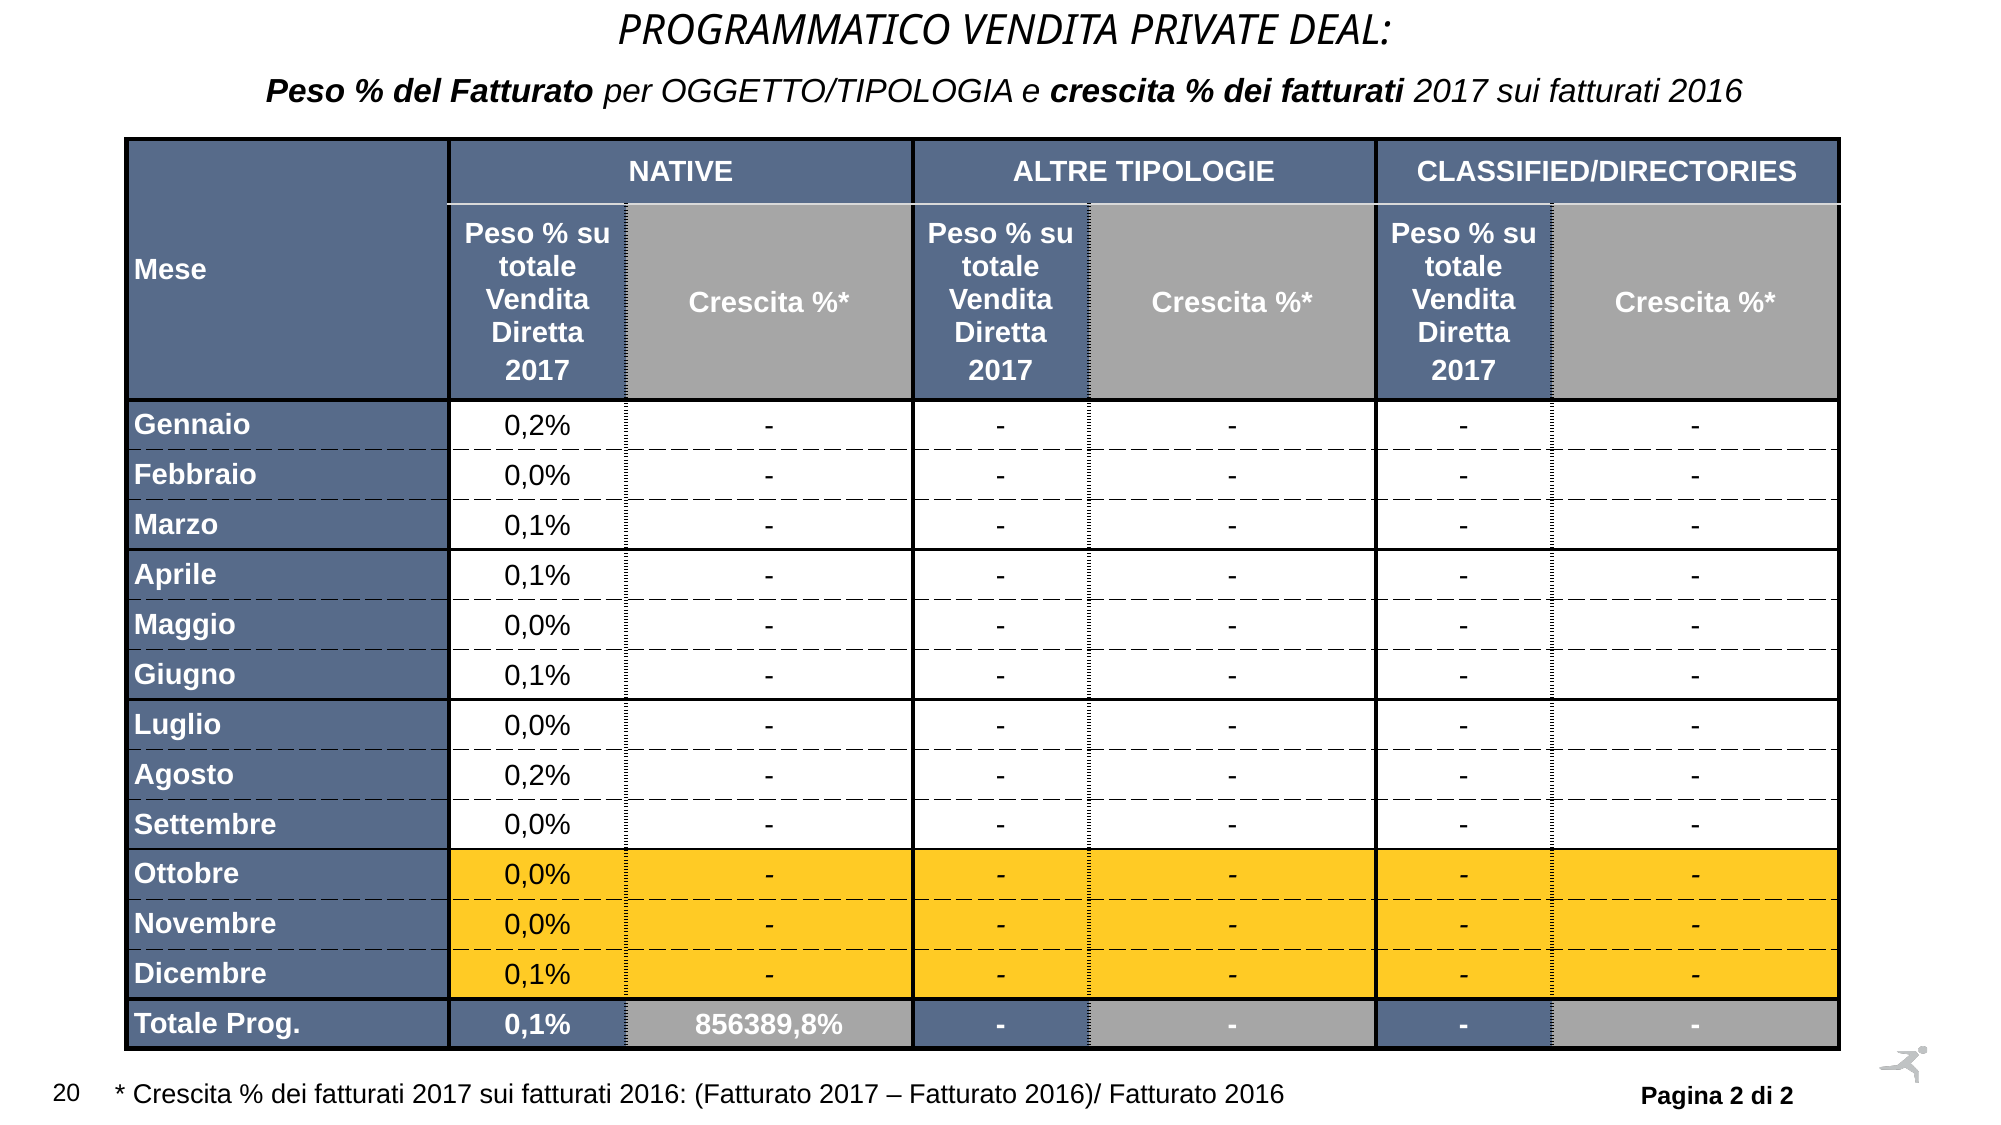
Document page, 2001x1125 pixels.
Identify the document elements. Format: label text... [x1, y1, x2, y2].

table_cell - [915, 899, 1089, 949]
table_cell Peso % su totale Vendita Diretta 2017 [915, 205, 1089, 398]
table_cell Aprile [129, 551, 447, 599]
table_header CLASSIFIED/DIRECTORIES [1378, 141, 1837, 203]
table_cell Crescita %* [1552, 205, 1837, 398]
table_header ALTRE TIPOLOGIE [915, 141, 1374, 203]
table_cell Ottobre [129, 850, 447, 899]
table_cell Peso % su totale Vendita Diretta 2017 [1378, 205, 1552, 398]
table_cell - [1089, 402, 1374, 450]
table_cell 0,0% [451, 899, 626, 949]
table_cell - [1378, 599, 1552, 649]
table_cell - [1552, 799, 1837, 848]
table_cell 0,1% [451, 551, 626, 599]
table_cell - [915, 649, 1089, 698]
table_cell - [1089, 850, 1374, 899]
table_cell - [915, 701, 1089, 749]
table_cell Novembre [129, 899, 447, 949]
table_cell - [1089, 899, 1374, 949]
text_box Pagina 2 di 2 [1626, 1072, 1889, 1117]
table_cell - [1378, 450, 1552, 500]
table_cell - [1552, 649, 1837, 698]
table_cell - [626, 402, 911, 450]
table_cell 0,0% [451, 599, 626, 649]
table_cell - [1378, 850, 1552, 899]
table_cell - [915, 799, 1089, 848]
table_cell 0,0% [451, 701, 626, 749]
table_cell - [1378, 649, 1552, 698]
table_cell - [1378, 551, 1552, 599]
table_cell - [626, 749, 911, 799]
table_cell - [1552, 599, 1837, 649]
table_cell - [626, 649, 911, 698]
text_box * Crescita % dei fatturati 2017 sui fatturati 2016: (Fatturato 2017 – Fatturato 2016)/ Fatturato 2016 [100, 1069, 1339, 1117]
table_cell - [1552, 500, 1837, 548]
table_cell 0,1% [451, 1001, 626, 1046]
table_cell - [626, 850, 911, 899]
table_cell - [1378, 500, 1552, 548]
table_cell Agosto [129, 749, 447, 799]
table_cell 0,1% [451, 500, 626, 548]
table_cell 0,0% [451, 799, 626, 848]
table_cell Settembre [129, 799, 447, 848]
table_cell - [1552, 701, 1837, 749]
table_cell Peso % su totale Vendita Diretta 2017 [451, 205, 626, 398]
table_cell - [1089, 450, 1374, 500]
table_cell Crescita %* [1089, 205, 1374, 398]
table_cell - [1378, 749, 1552, 799]
table_cell - [915, 1001, 1089, 1046]
table_cell 0,0% [451, 450, 626, 500]
table_cell - [626, 701, 911, 749]
table_cell - [626, 949, 911, 997]
table_cell - [915, 500, 1089, 548]
table_cell - [626, 899, 911, 949]
table_cell - [626, 799, 911, 848]
table_cell Maggio [129, 599, 447, 649]
table_cell 0,2% [451, 749, 626, 799]
table_cell Gennaio [129, 402, 447, 450]
table_cell - [915, 402, 1089, 450]
table_cell Febbraio [129, 450, 447, 500]
table_cell - [1089, 949, 1374, 997]
table_cell Luglio [129, 701, 447, 749]
table_cell - [1552, 749, 1837, 799]
table_cell - [1089, 500, 1374, 548]
table_cell - [915, 850, 1089, 899]
table_cell - [915, 551, 1089, 599]
table_cell - [1378, 1001, 1552, 1046]
table_cell 0,1% [451, 649, 626, 698]
table_cell 0,2% [451, 402, 626, 450]
text_box PROGRAMMATICO VENDITA PRIVATE DEAL: Peso % del Fatturato per OGGETTO/TIPOLOGIA e crescita % dei fatturati 2017 sui fatturati 2016 [192, 0, 1817, 117]
table_cell - [1378, 701, 1552, 749]
table_cell Marzo [129, 500, 447, 548]
table_cell - [626, 599, 911, 649]
table_cell - [626, 450, 911, 500]
table_cell - [1552, 850, 1837, 899]
slide_number 20 [0, 1061, 96, 1122]
table_cell - [915, 949, 1089, 997]
table_cell - [626, 500, 911, 548]
table_cell - [1089, 649, 1374, 698]
table_cell 856389,8% [626, 1001, 911, 1046]
table_cell Giugno [129, 649, 447, 698]
table_cell - [1552, 402, 1837, 450]
table_cell - [915, 749, 1089, 799]
table_cell - [1552, 899, 1837, 949]
table_cell Crescita %* [626, 205, 911, 398]
table_cell - [1378, 402, 1552, 450]
table_cell - [1089, 749, 1374, 799]
table_cell Totale Prog. [129, 1001, 447, 1046]
table_header NATIVE [451, 141, 911, 203]
table_cell - [1089, 1001, 1374, 1046]
table_cell - [1552, 1001, 1837, 1046]
table_cell - [1089, 799, 1374, 848]
table_cell - [1552, 450, 1837, 500]
table_cell - [1089, 551, 1374, 599]
table_cell 0,0% [451, 850, 626, 899]
table_cell - [1552, 551, 1837, 599]
table_cell - [915, 450, 1089, 500]
table_header Mese [129, 141, 447, 398]
table_cell - [626, 551, 911, 599]
table_cell - [1378, 899, 1552, 949]
table_cell - [1089, 701, 1374, 749]
table_cell - [1089, 599, 1374, 649]
table_cell - [1378, 799, 1552, 848]
table_cell - [1378, 949, 1552, 997]
table_cell - [915, 599, 1089, 649]
table_cell Dicembre [129, 949, 447, 997]
table_cell - [1552, 949, 1837, 997]
table_cell 0,1% [451, 949, 626, 997]
